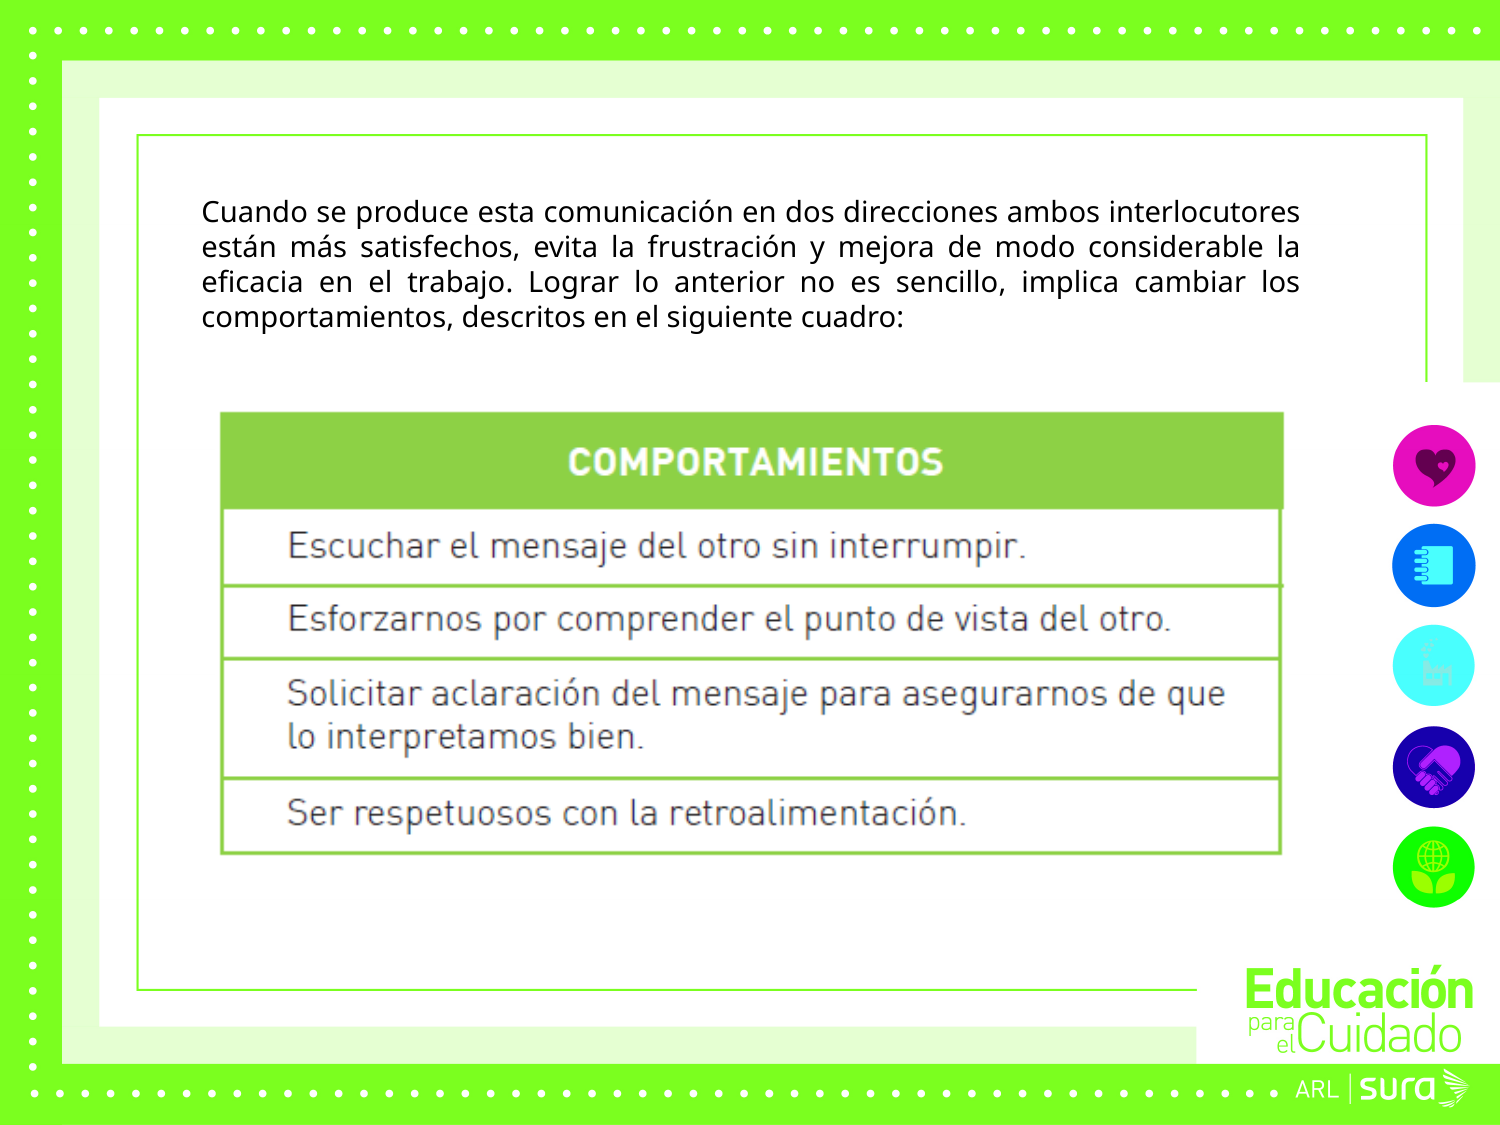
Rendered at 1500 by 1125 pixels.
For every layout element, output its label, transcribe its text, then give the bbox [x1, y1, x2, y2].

picture [0, 0, 1500, 1125]
text_box Cuando se produce esta comunicación en dos direcciones ambos interlocutores están más satisfechos, evita la frustración y mejora de modo considerable la eficacia en el trabajo. Lograr lo anterior no es sencillo, implica cambiar los comportamientos, descritos en el siguiente cuadro: [186, 186, 1317, 341]
